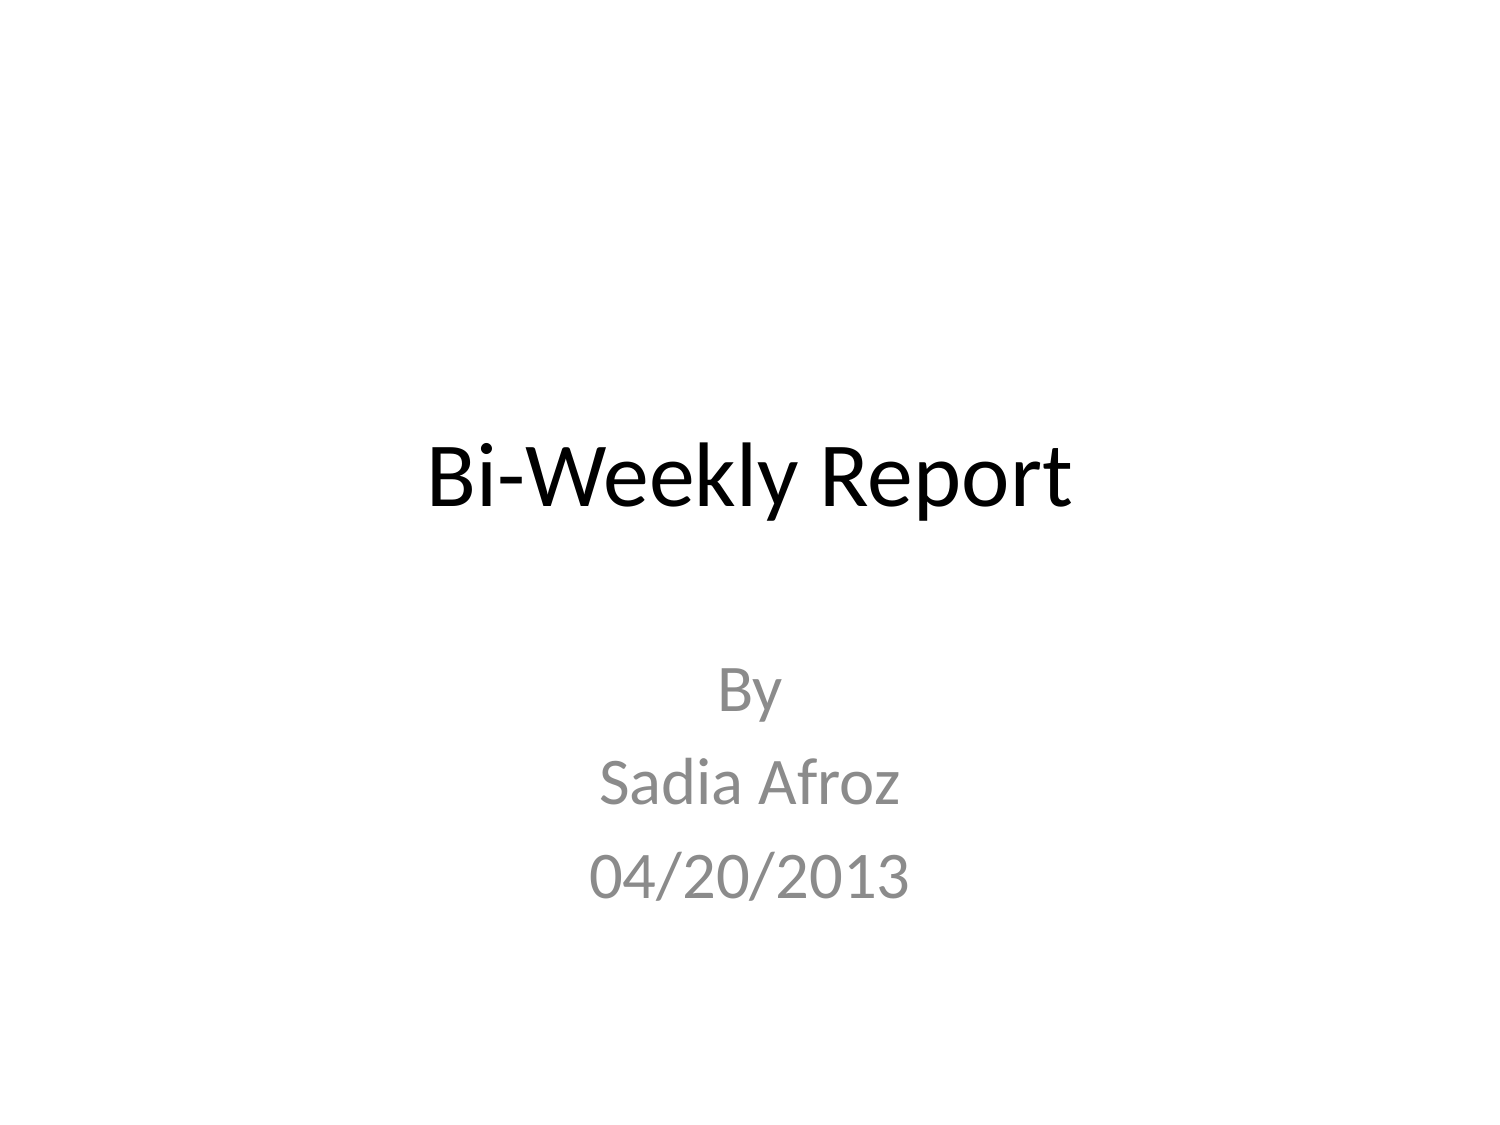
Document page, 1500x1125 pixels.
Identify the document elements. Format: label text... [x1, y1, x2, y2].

subtitle By Sadia Afroz 04/20/2013 [225, 637, 1275, 925]
title Bi-Weekly Report [112, 349, 1388, 591]
